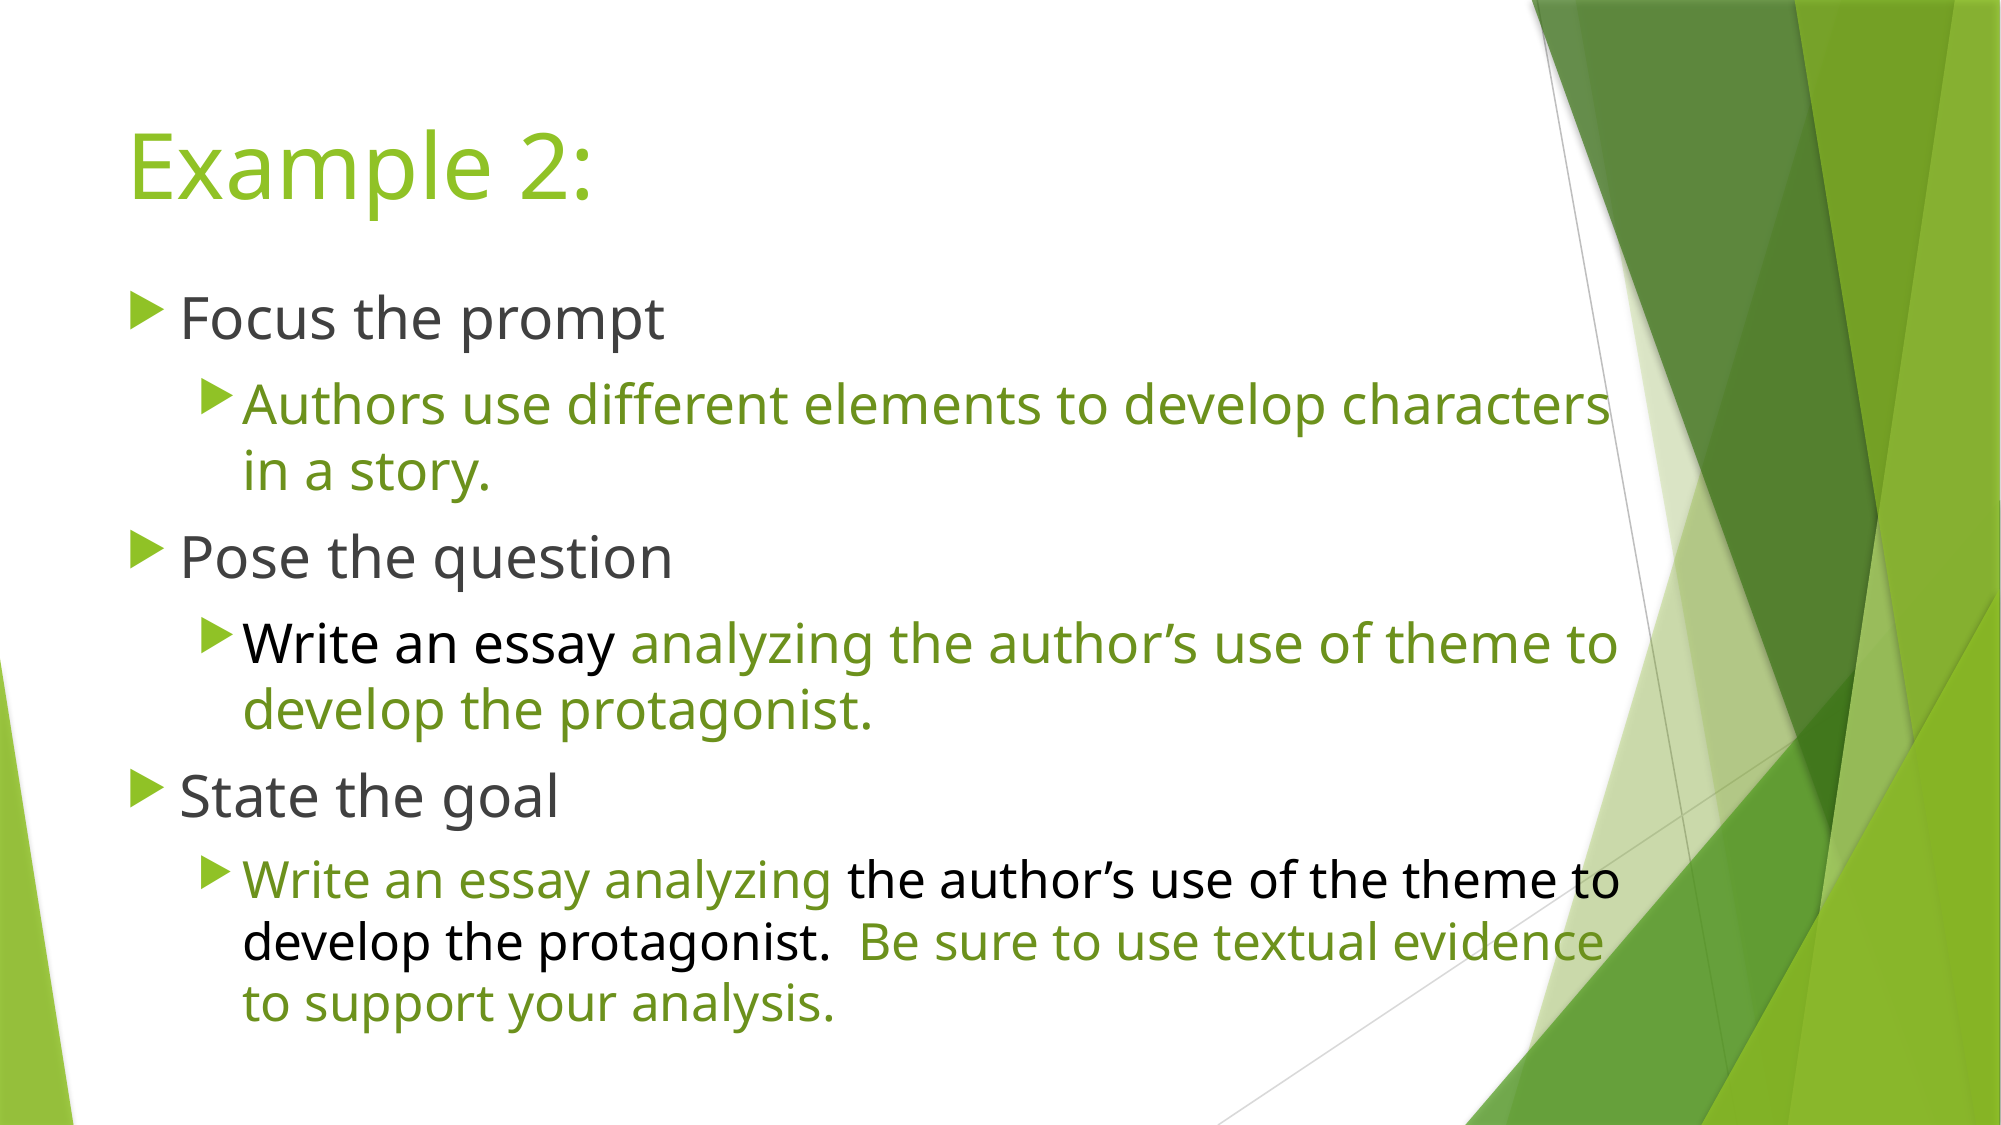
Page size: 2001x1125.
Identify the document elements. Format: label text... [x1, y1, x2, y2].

list Focus the prompt Authors use different elements to develop characters in a story. Pose the question Write an essay analyzing the author’s use of theme to develop the protagonist. State the goal Write an essay analyzing the author’s use of the theme to develop the protagonist. Be sure to use textual evidence to support your analysis. [111, 273, 1657, 1046]
title Example 2: [111, 99, 1605, 273]
